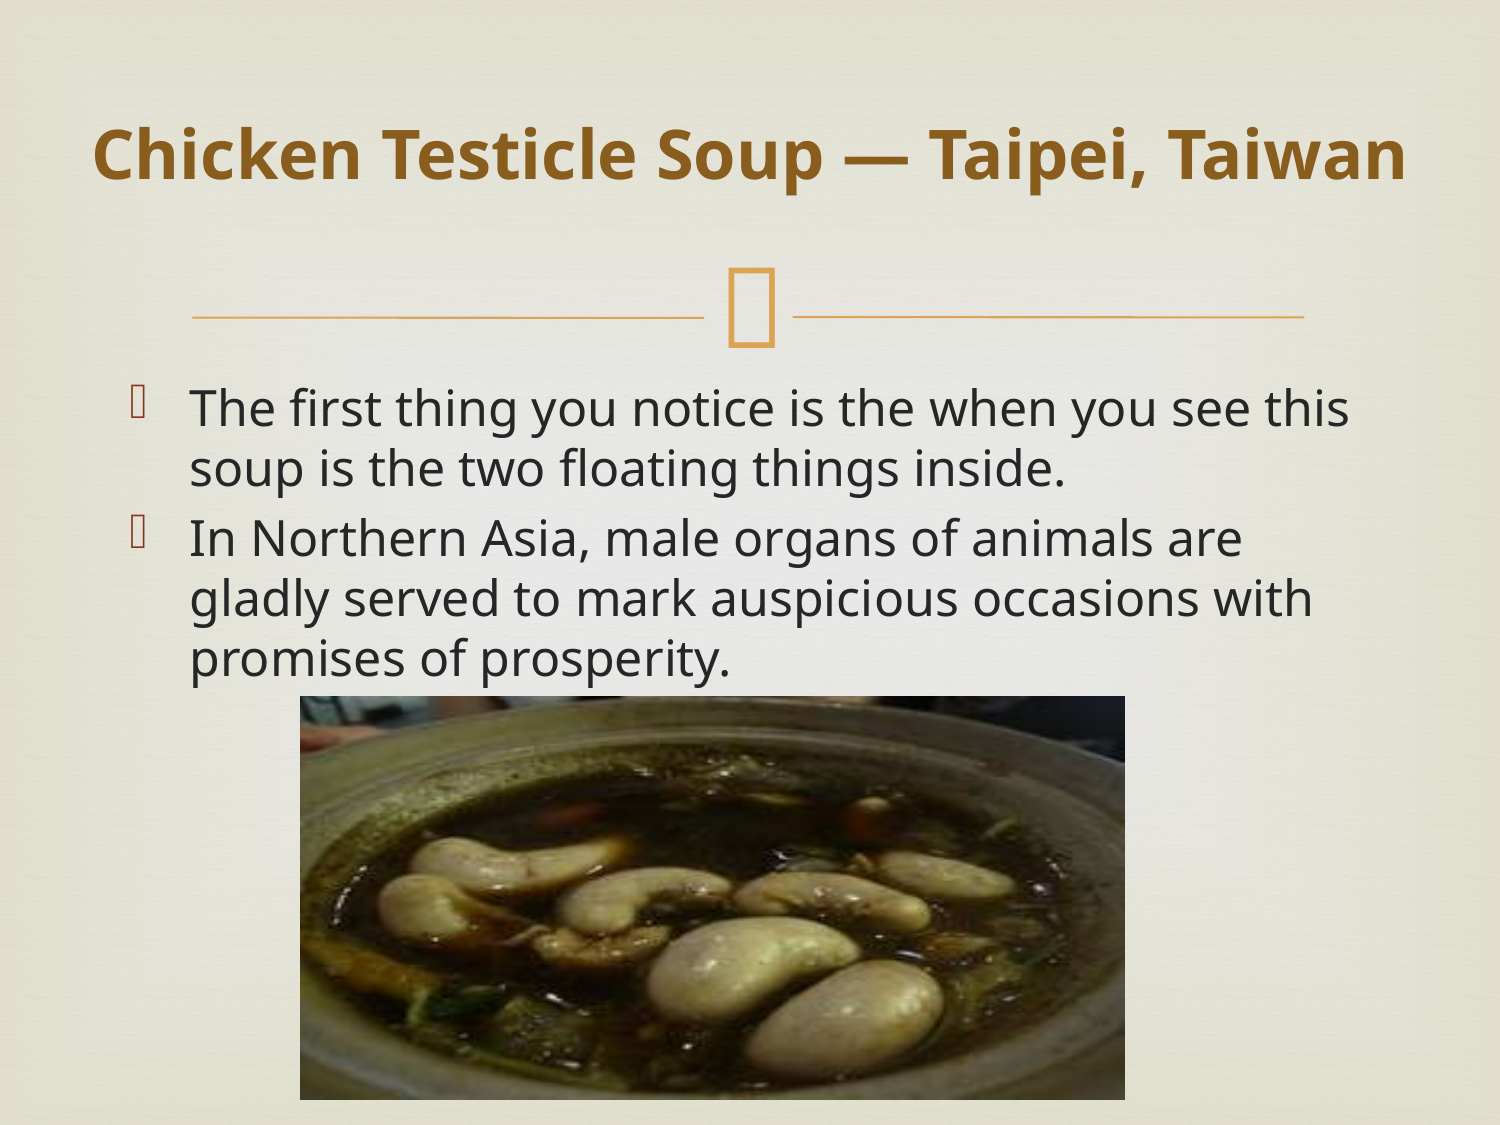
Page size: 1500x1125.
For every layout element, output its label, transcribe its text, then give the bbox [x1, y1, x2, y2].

title Chicken Testicle Soup — Taipei, Taiwan [75, 99, 1425, 288]
picture [299, 696, 1126, 1101]
list The first thing you notice is the when you see this soup is the two floating things inside. In Northern Asia, male organs of animals are gladly served to mark auspicious occasions with promises of prosperity. [114, 368, 1386, 1005]
